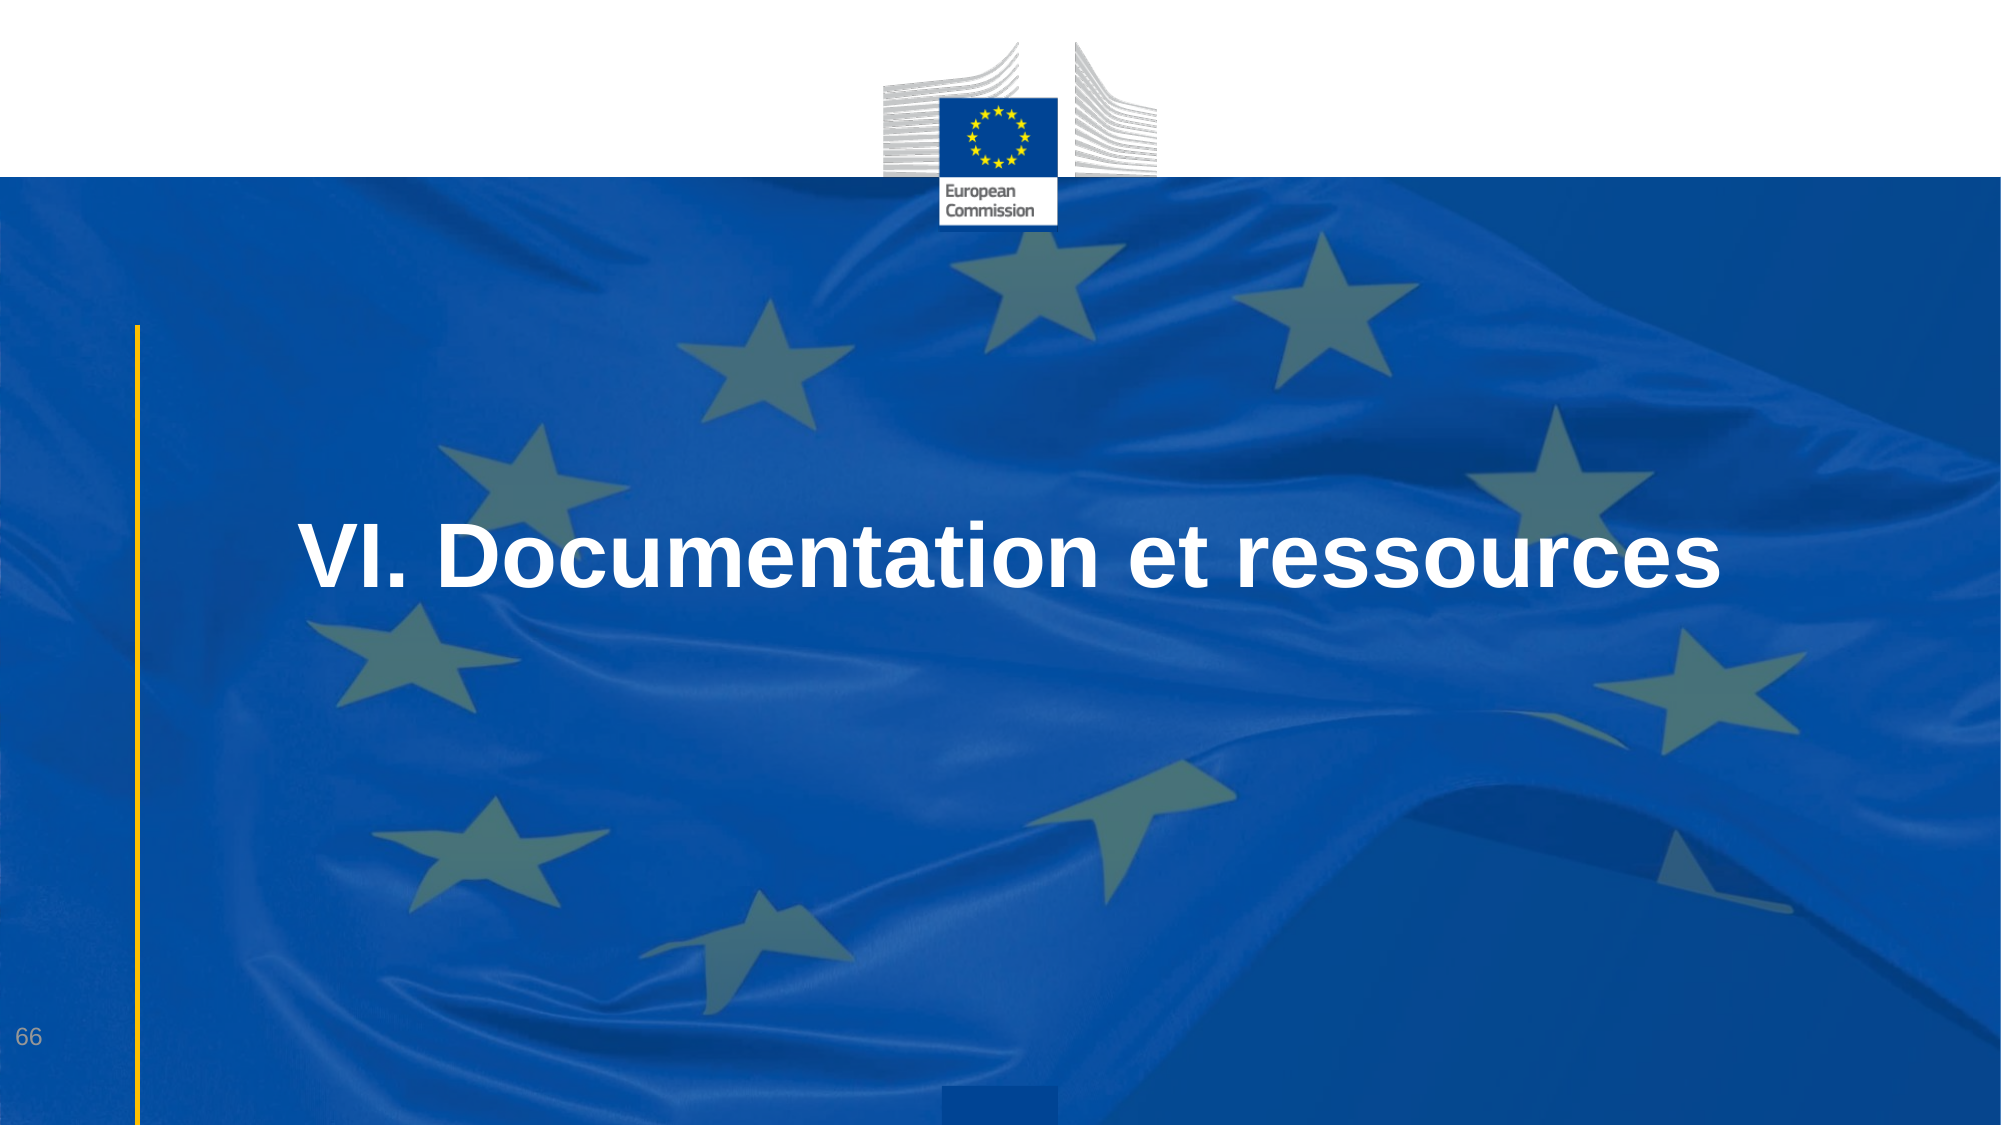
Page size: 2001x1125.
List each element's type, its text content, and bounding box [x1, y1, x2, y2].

picture [883, 42, 1157, 232]
slide_number 66 [0, 1005, 450, 1066]
title VI. Documentation et ressources [185, 501, 1837, 854]
